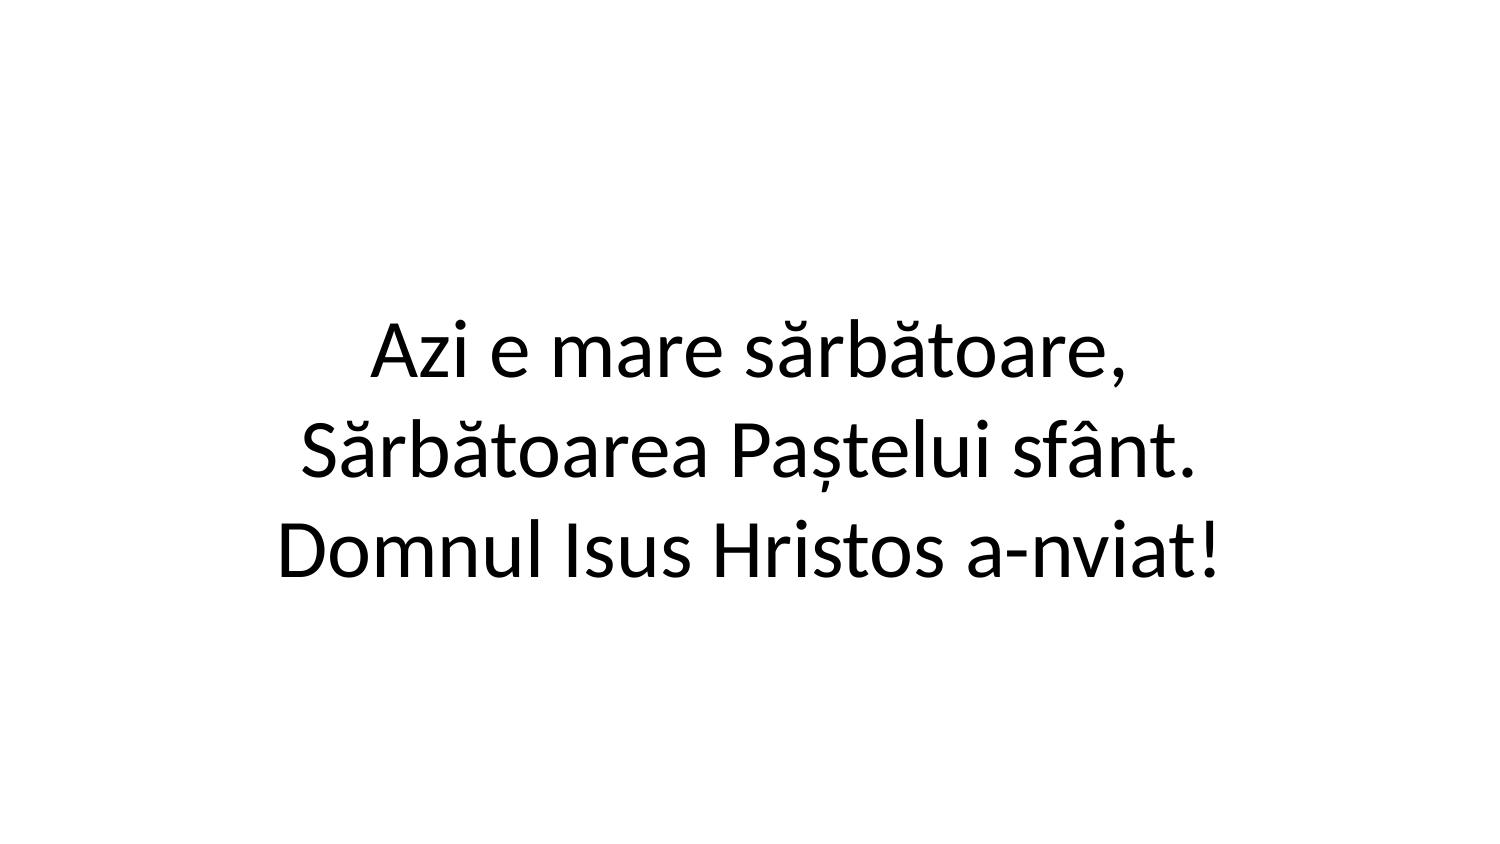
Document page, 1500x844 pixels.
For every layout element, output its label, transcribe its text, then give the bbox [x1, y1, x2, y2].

text_box Azi e mare sărbătoare, Sărbătoarea Paștelui sfânt. Domnul Isus Hristos a-nviat! [261, 242, 1239, 602]
